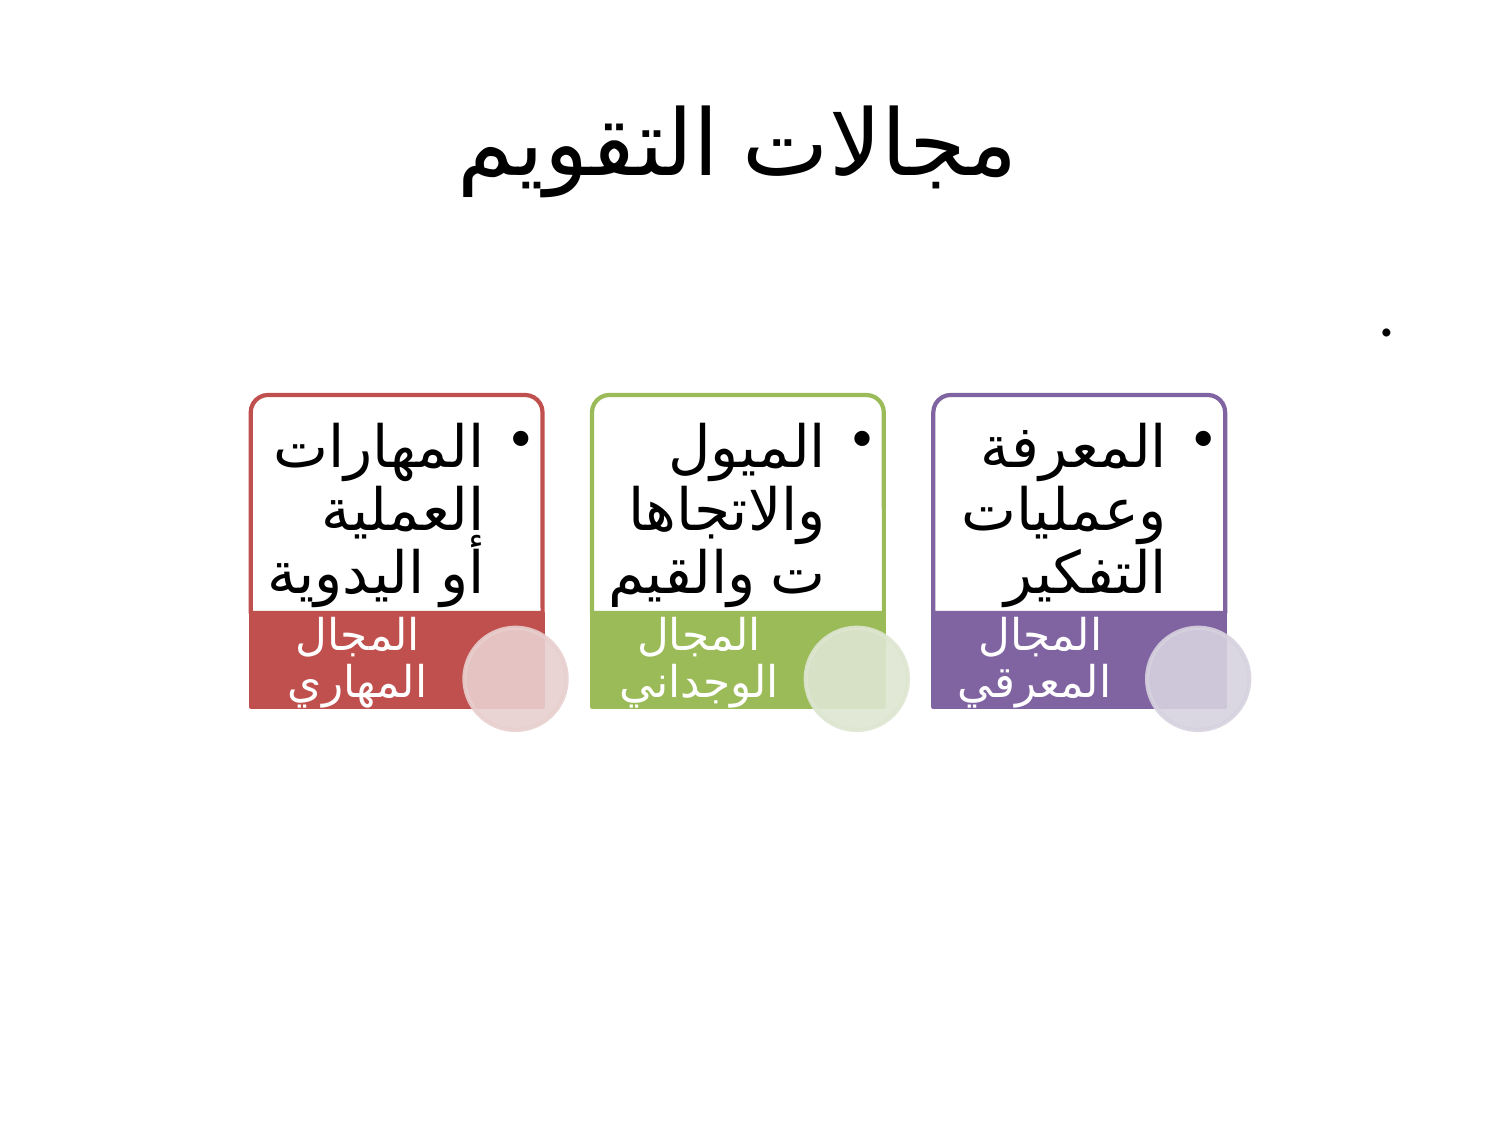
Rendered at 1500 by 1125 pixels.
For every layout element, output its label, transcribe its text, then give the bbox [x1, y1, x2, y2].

list . [75, 262, 1425, 1005]
title مجالات التقويم [75, 45, 1425, 233]
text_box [249, 228, 1251, 897]
